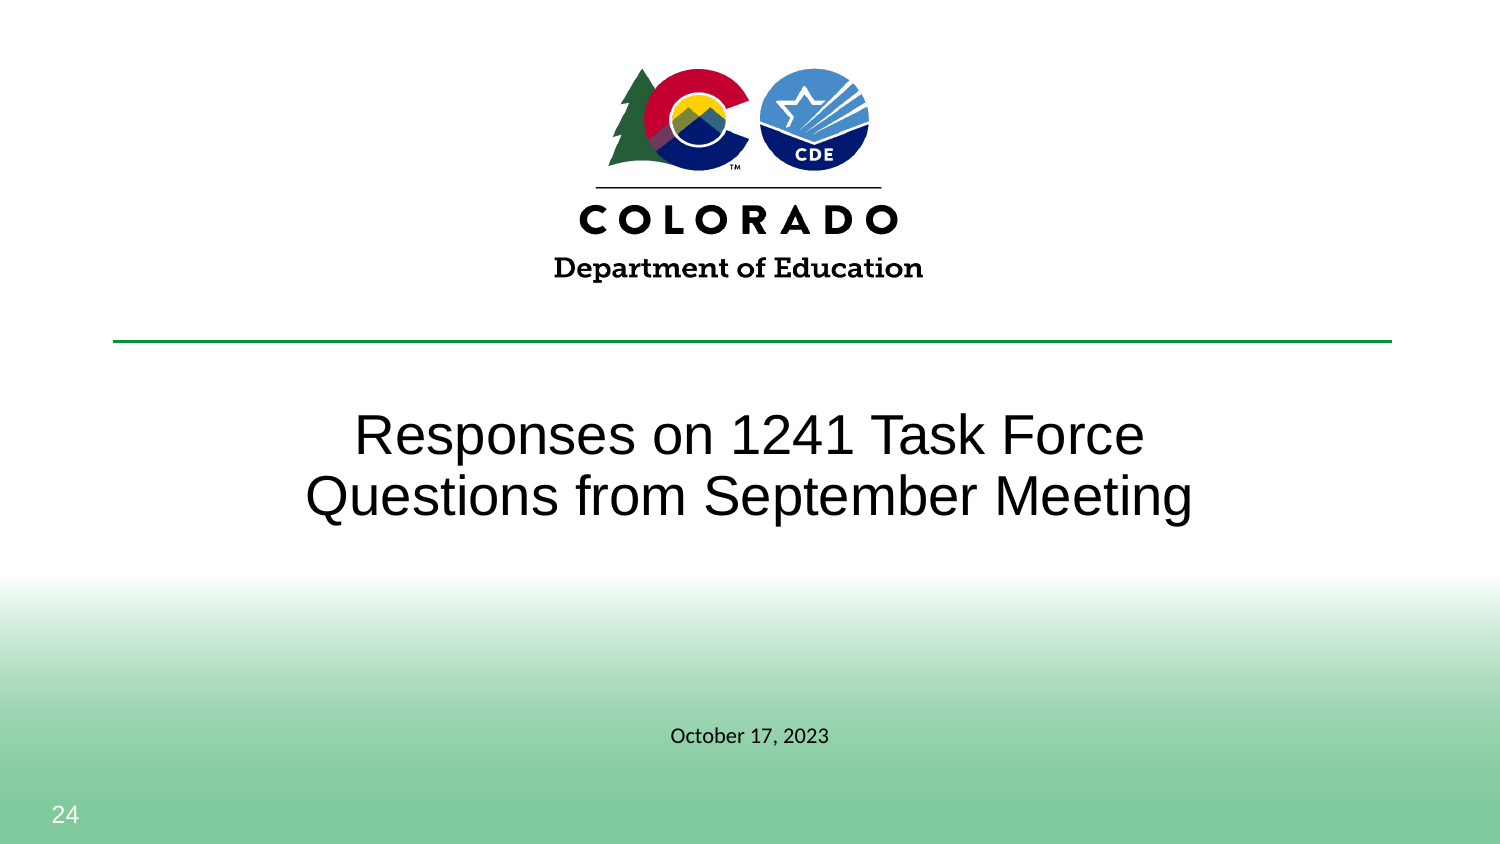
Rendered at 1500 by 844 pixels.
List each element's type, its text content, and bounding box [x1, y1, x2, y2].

picture [553, 67, 924, 284]
subtitle October 17, 2023 [112, 624, 1388, 756]
title Responses on 1241 Task Force Questions from September Meeting [271, 398, 1229, 599]
slide_number 24 [36, 790, 375, 836]
